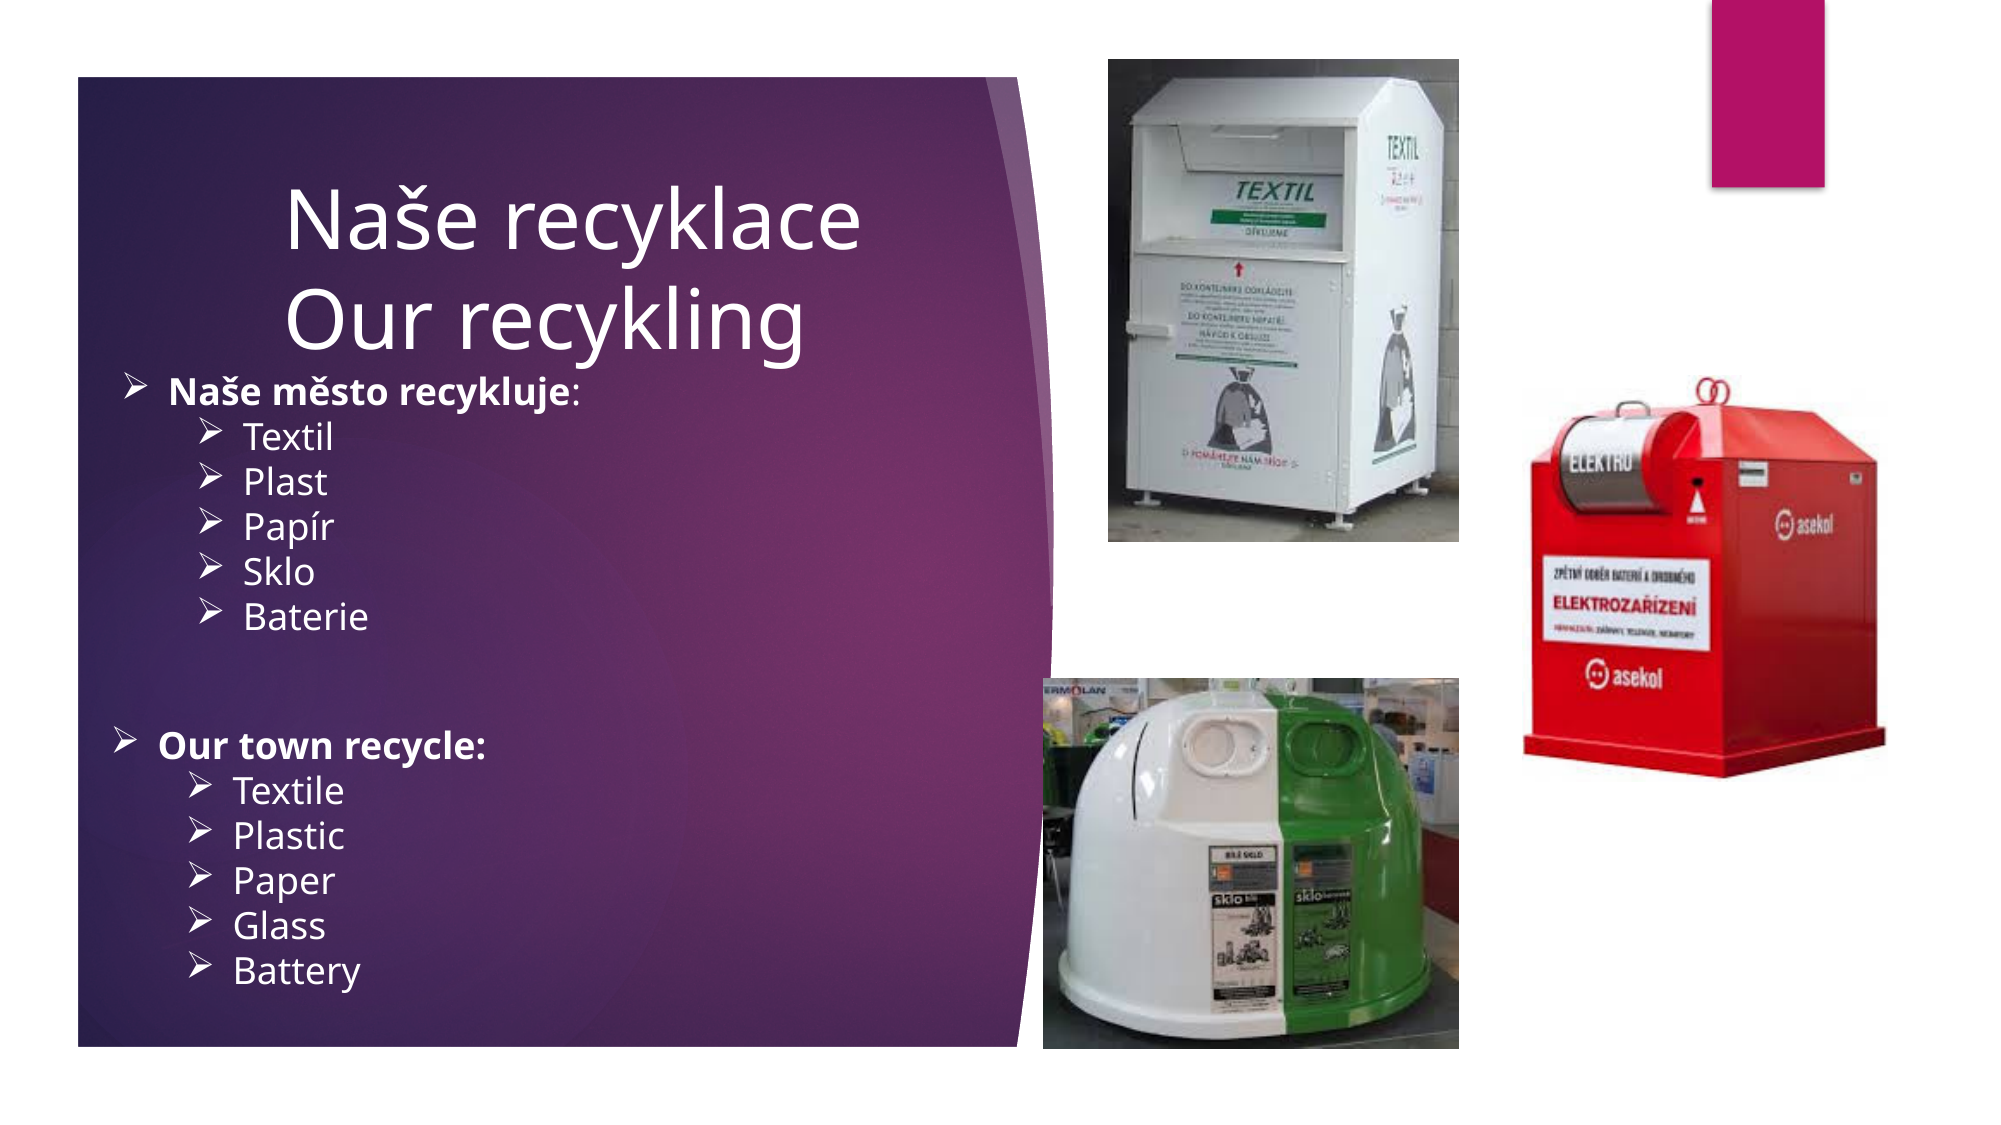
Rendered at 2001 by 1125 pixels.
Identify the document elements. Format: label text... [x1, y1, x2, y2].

picture [1521, 375, 1889, 782]
text_box Naše recyklace Our recykling [268, 158, 1102, 374]
picture [1043, 678, 1459, 1049]
text_box Our town recycle: Textile Plastic Paper Glass Battery [95, 714, 849, 1045]
picture [1108, 59, 1459, 542]
text_box Naše město recykluje: Textil Plast Papír Sklo Baterie [106, 300, 990, 646]
